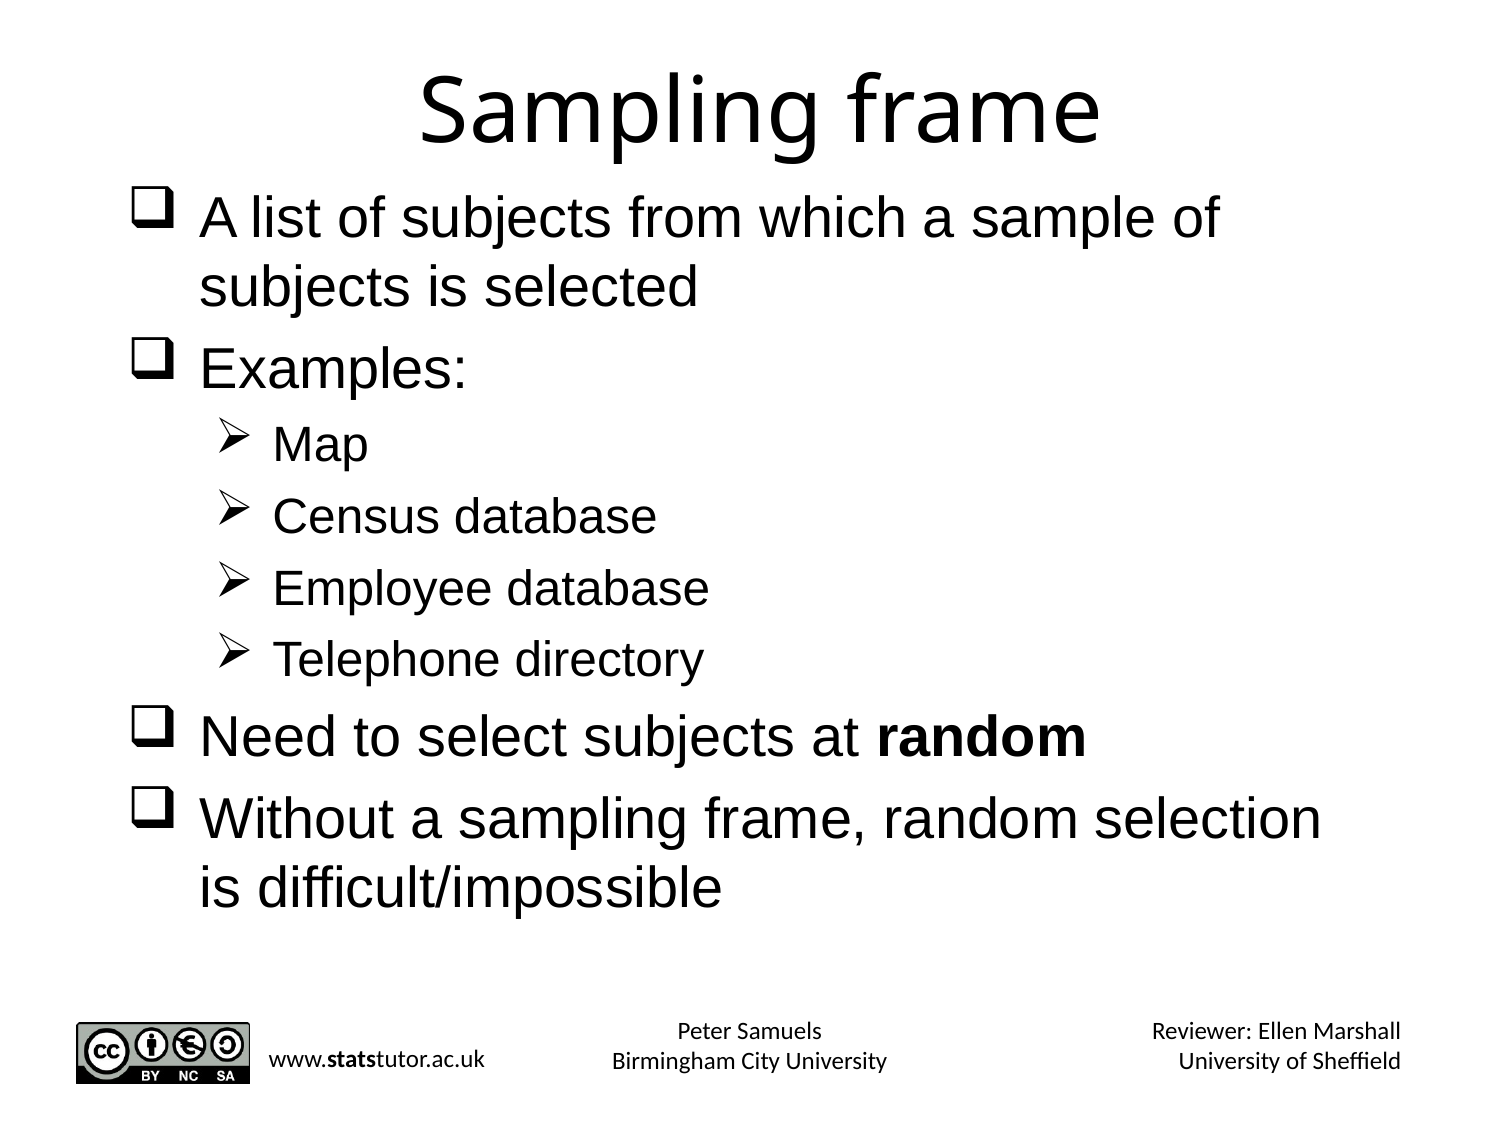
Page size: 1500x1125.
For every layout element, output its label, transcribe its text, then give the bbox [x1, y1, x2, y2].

text_box www.statstutor.ac.uk [254, 1035, 550, 1080]
picture [76, 1022, 251, 1084]
title Sampling frame [123, 42, 1399, 169]
text_box Peter Samuels Birmingham City University [549, 1007, 951, 1083]
text_box Reviewer: Ellen Marshall University of Sheffield [1038, 1007, 1417, 1083]
list A list of subjects from which a sample of subjects is selected Examples: Map Census database Employee database Telephone directory Need to select subjects at random Without a sampling frame, random selection is difficult/impossible [112, 172, 1388, 929]
